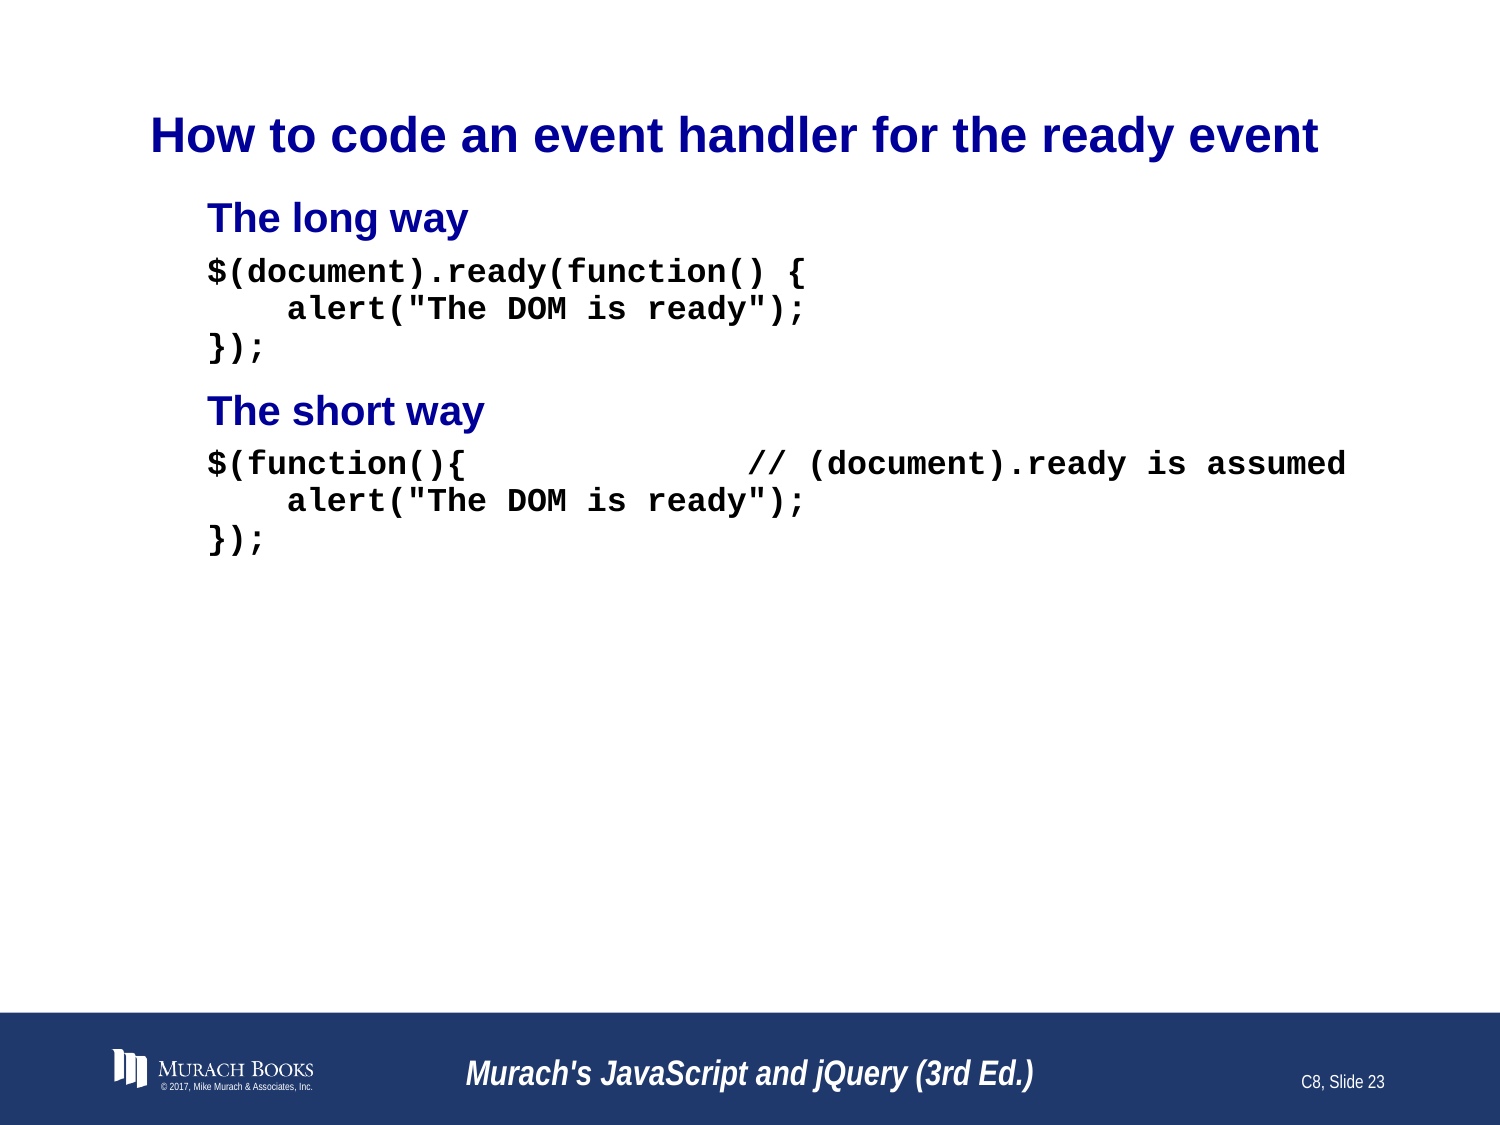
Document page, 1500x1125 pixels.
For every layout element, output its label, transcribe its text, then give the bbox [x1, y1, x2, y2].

slide_number Murach's JavaScript and jQuery (3rd Ed.) [463, 1025, 1050, 1100]
title How to code an event handler for the ready event [150, 102, 1350, 164]
footer © 2017, Mike Murach & Associates, Inc. [12, 1025, 463, 1100]
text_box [149, 174, 1350, 560]
slide_number C8, Slide 23 [1087, 1025, 1400, 1100]
